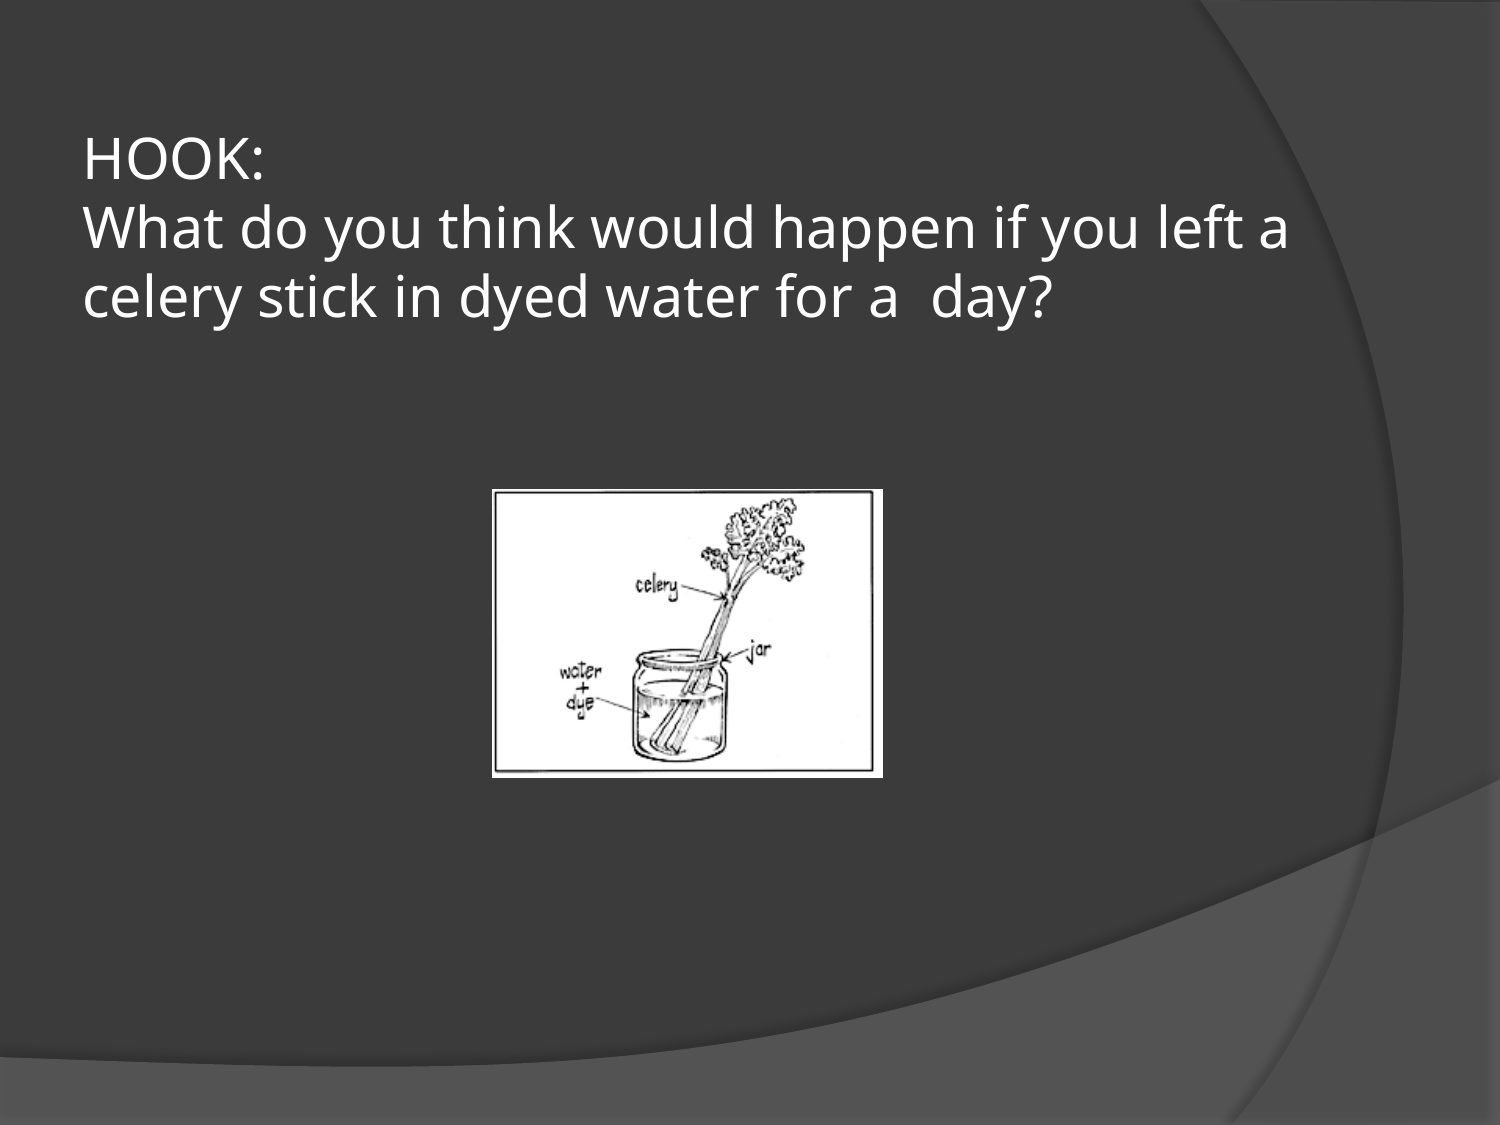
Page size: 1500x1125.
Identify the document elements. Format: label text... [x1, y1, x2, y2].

title HOOK: What do you think would happen if you left a celery stick in dyed water for a day? [75, 45, 1413, 338]
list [491, 489, 884, 778]
